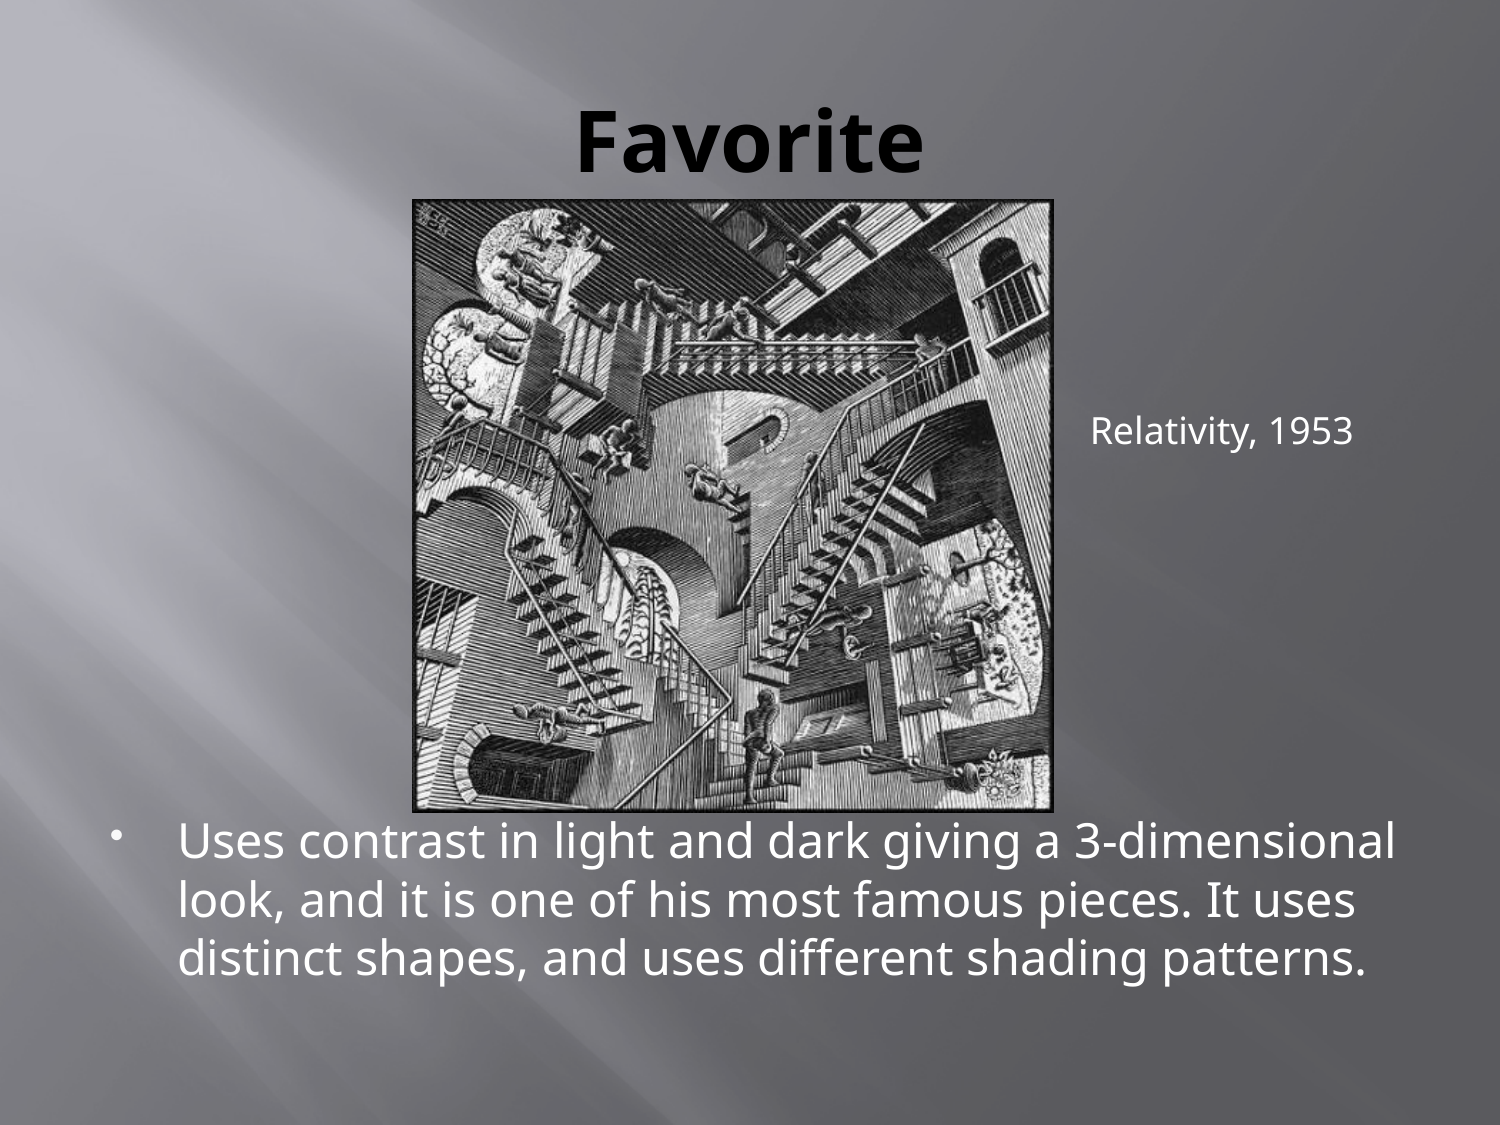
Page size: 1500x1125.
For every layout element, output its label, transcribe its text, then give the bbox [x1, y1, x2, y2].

list Uses contrast in light and dark giving a 3-dimensional look, and it is one of his most famous pieces. It uses distinct shapes, and uses different shading patterns. [75, 262, 1425, 1035]
title Favorite [75, 45, 1425, 233]
picture [412, 199, 1054, 813]
text_box Relativity, 1953 [1095, 399, 1500, 460]
